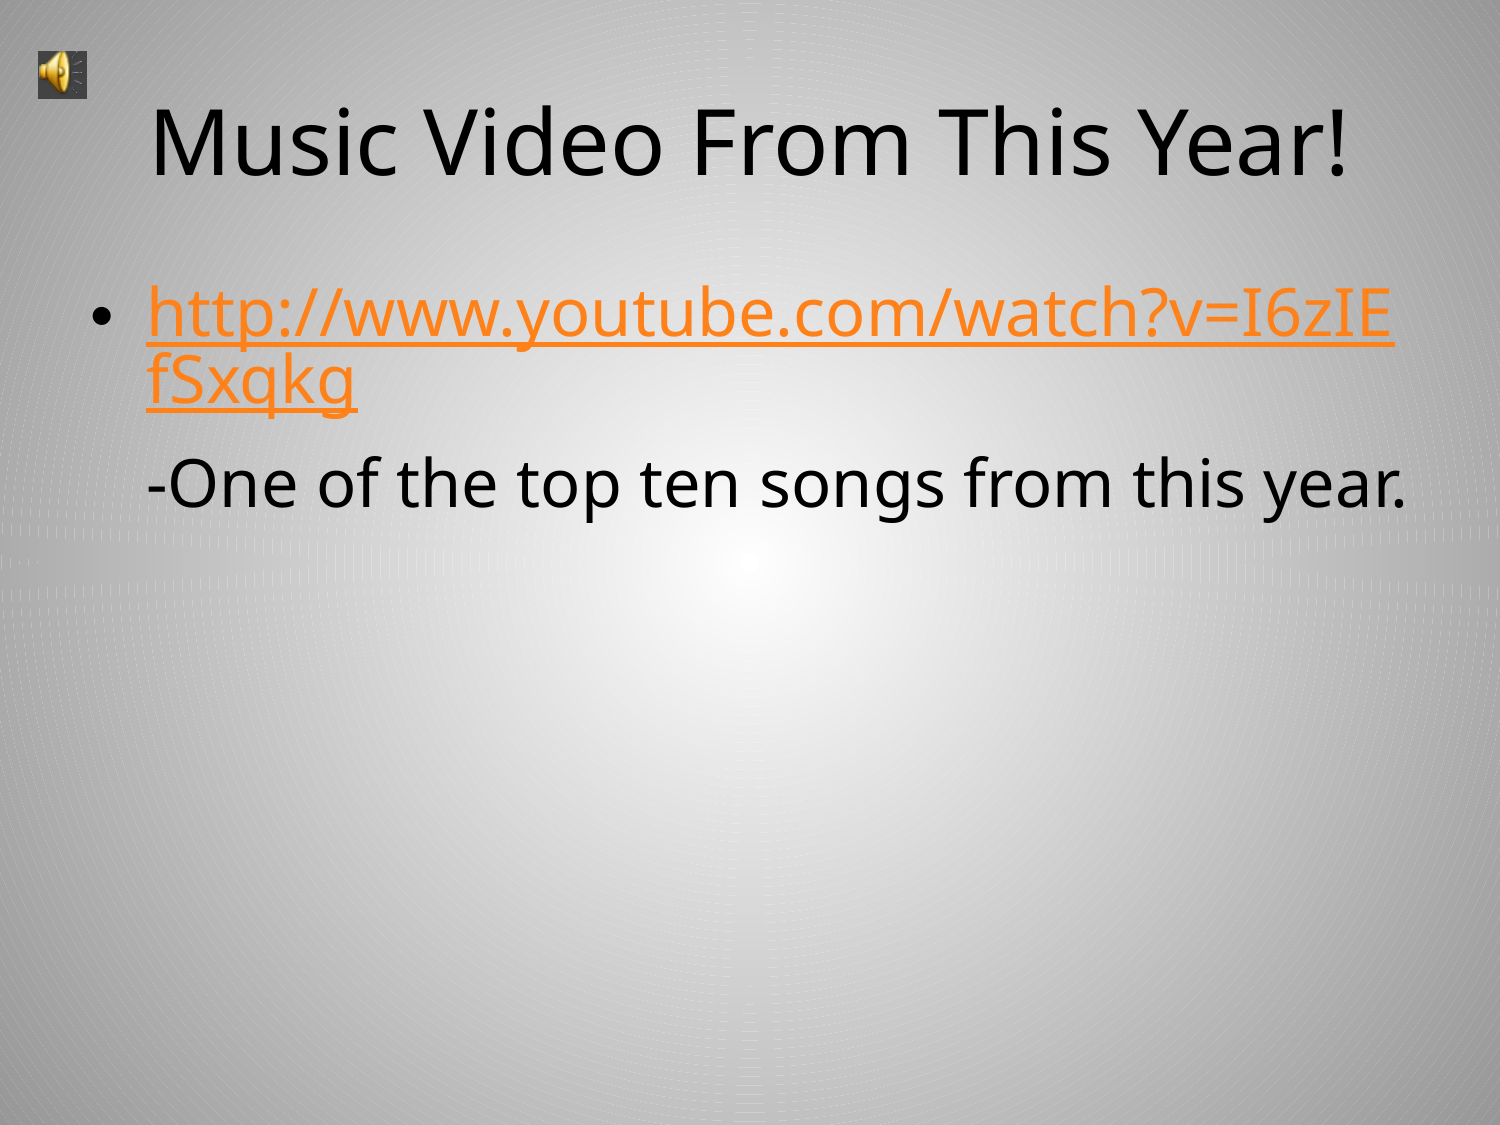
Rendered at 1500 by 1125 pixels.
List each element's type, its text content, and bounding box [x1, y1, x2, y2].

picture [37, 49, 88, 101]
title Music Video From This Year! [75, 45, 1425, 233]
list http://www.youtube.com/watch?v=I6zIEfSxqkg -One of the top ten songs from this year. [75, 262, 1425, 1005]
